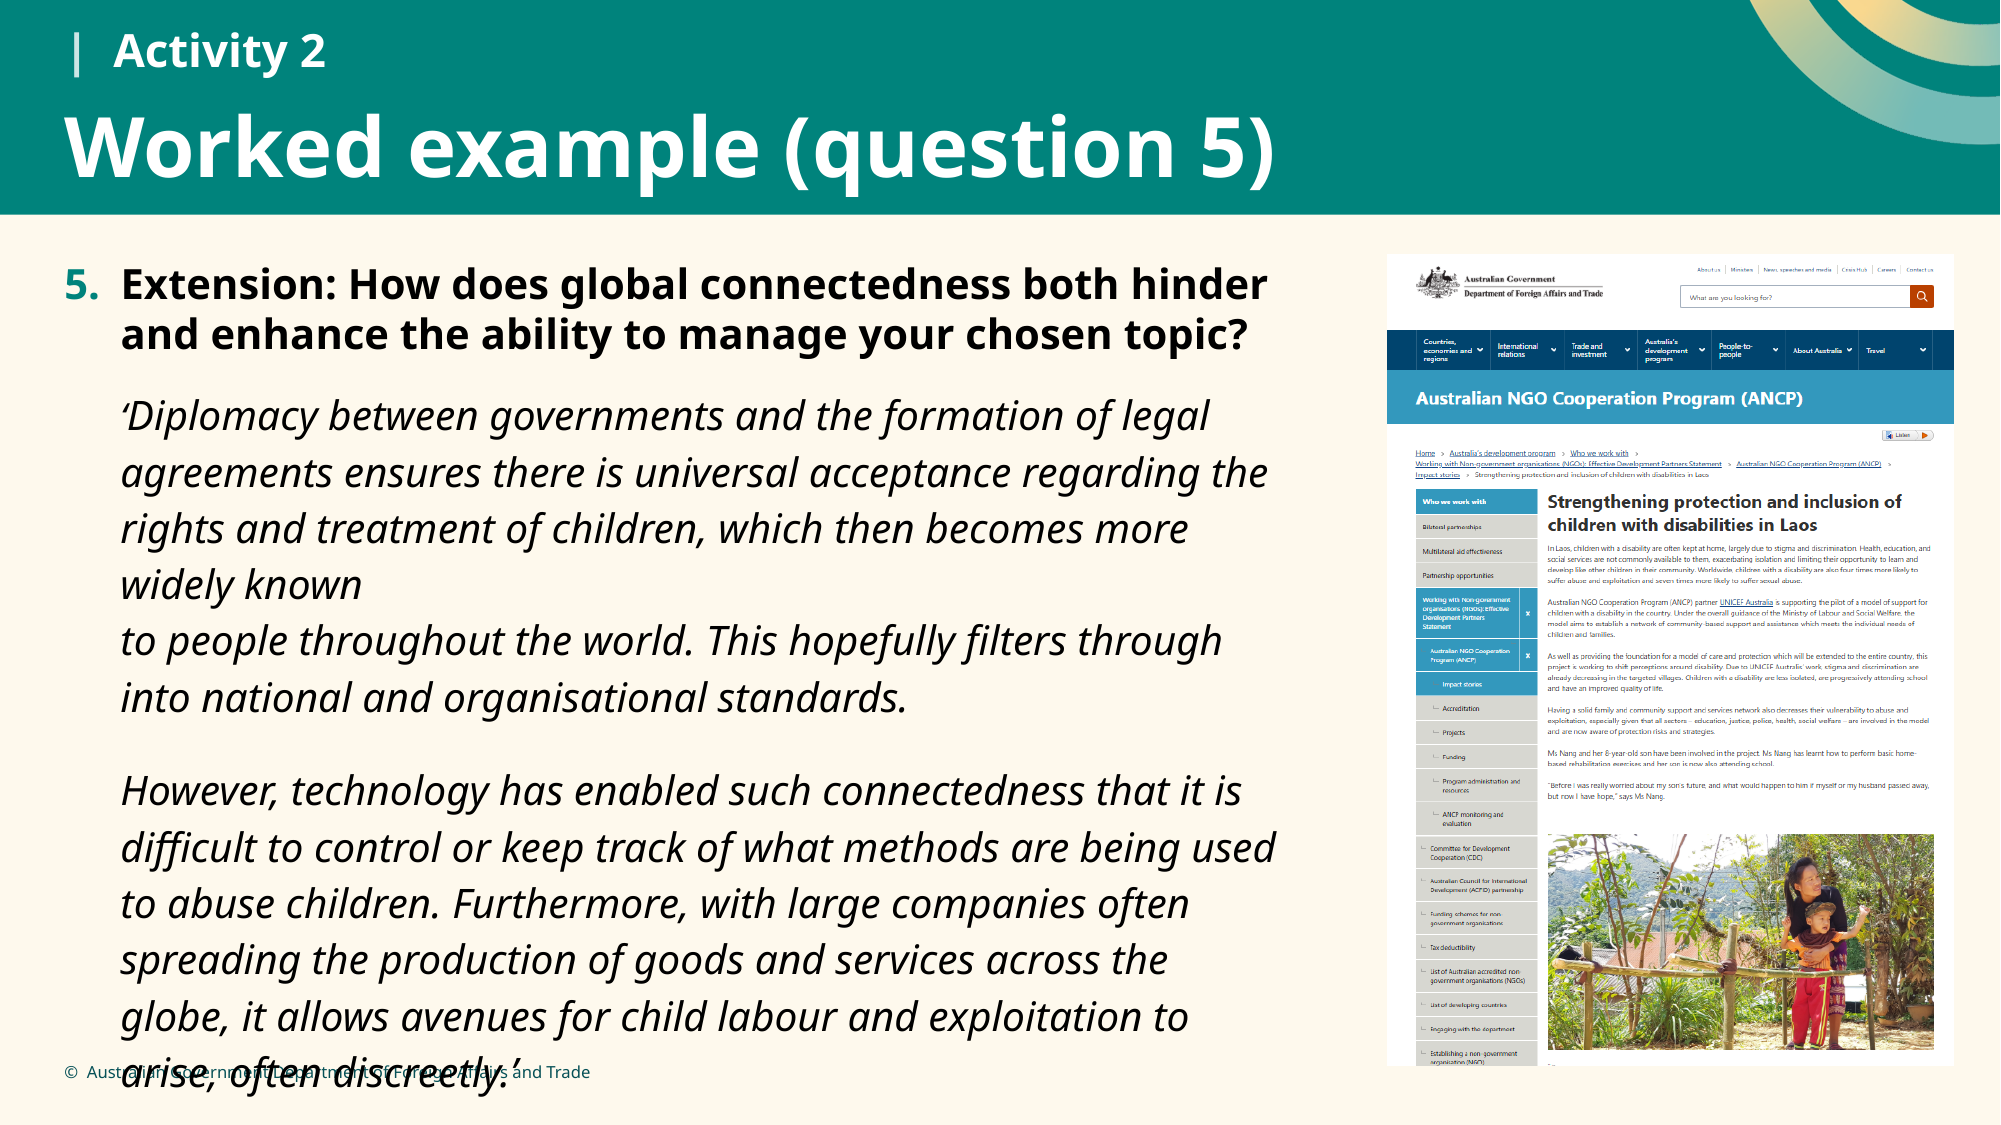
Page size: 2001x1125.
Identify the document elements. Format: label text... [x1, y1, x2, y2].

list Extension: How does global connectedness both hinder and enhance the ability to manage your chosen topic? ‘Diplomacy between governments and the formation of legal agreements ensures there is universal acceptance regarding the rights and treatment of children, which then becomes more widely known to people throughout the world. This hopefully filters through into national and organisational standards. However, technology has enabled such connectedness that it is difficult to control or keep track of what methods are being used to abuse children. Furthermore, with large companies often spreading the production of goods and services across the globe, it allows avenues for child labour and exploitation to arise, often discreetly.’ [64, 249, 1304, 977]
title Worked example (question 5) [64, 86, 1790, 215]
picture [1698, 0, 2000, 158]
picture [1387, 254, 1955, 1067]
